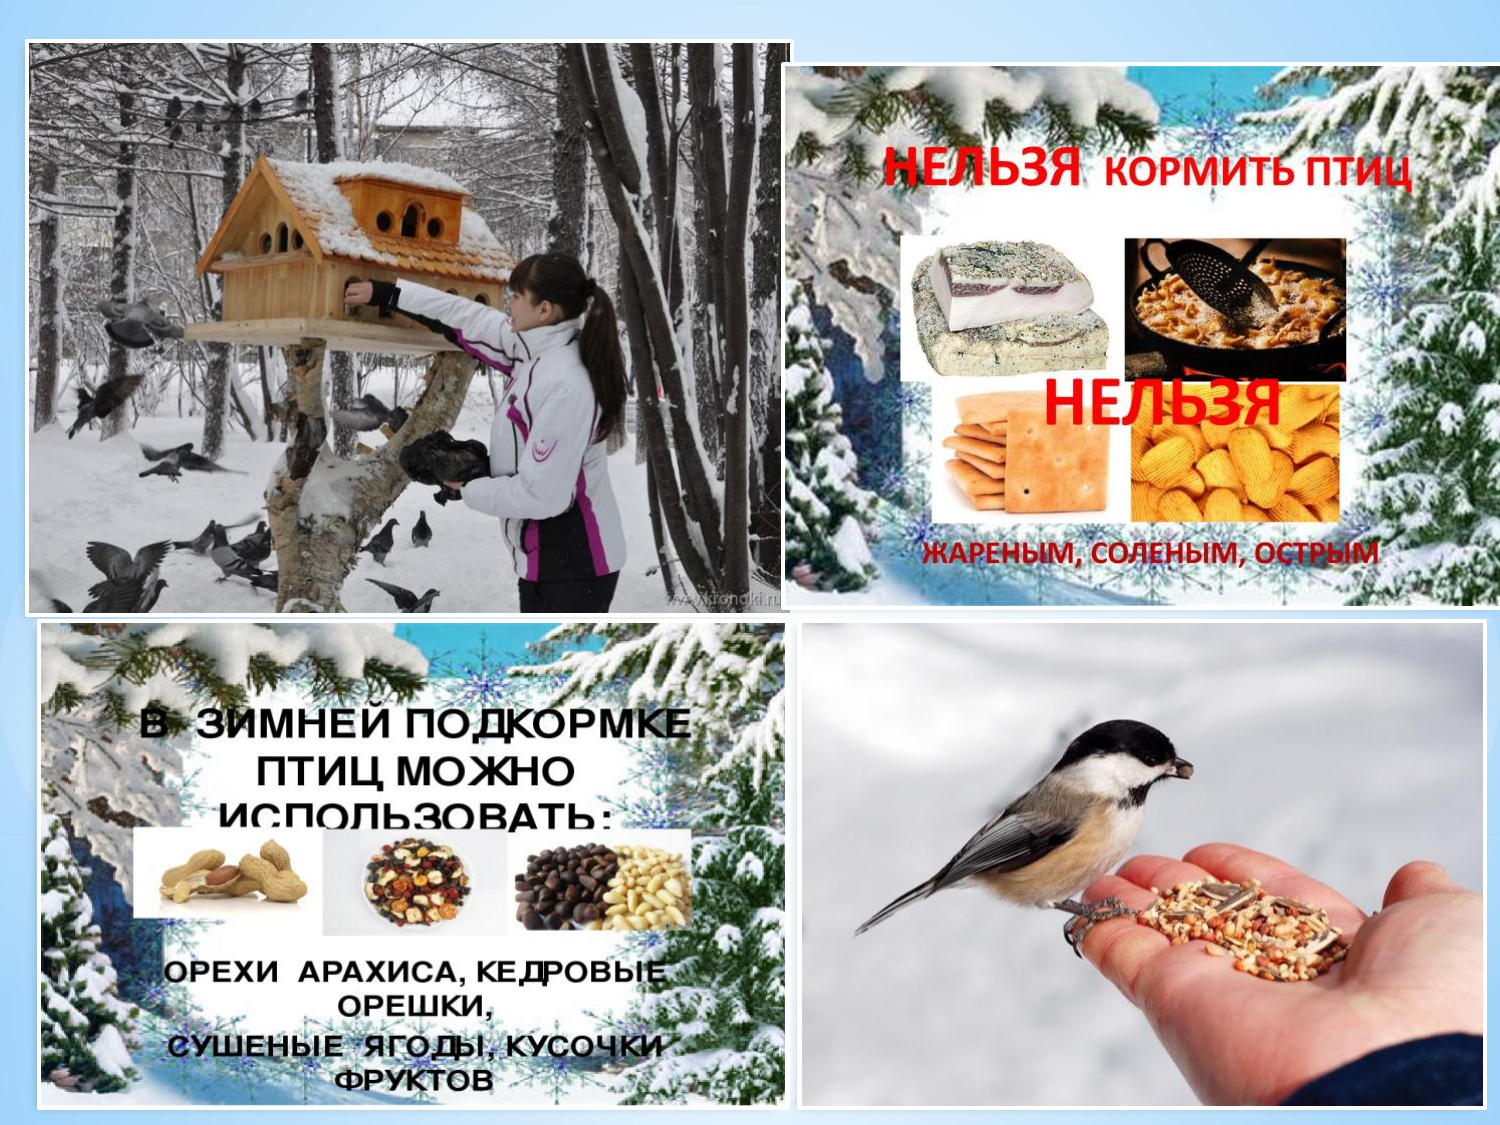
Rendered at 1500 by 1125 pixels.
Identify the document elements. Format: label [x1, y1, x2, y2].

picture [801, 622, 1484, 1107]
picture [41, 622, 786, 1107]
list [29, 42, 790, 614]
picture [785, 66, 1500, 607]
